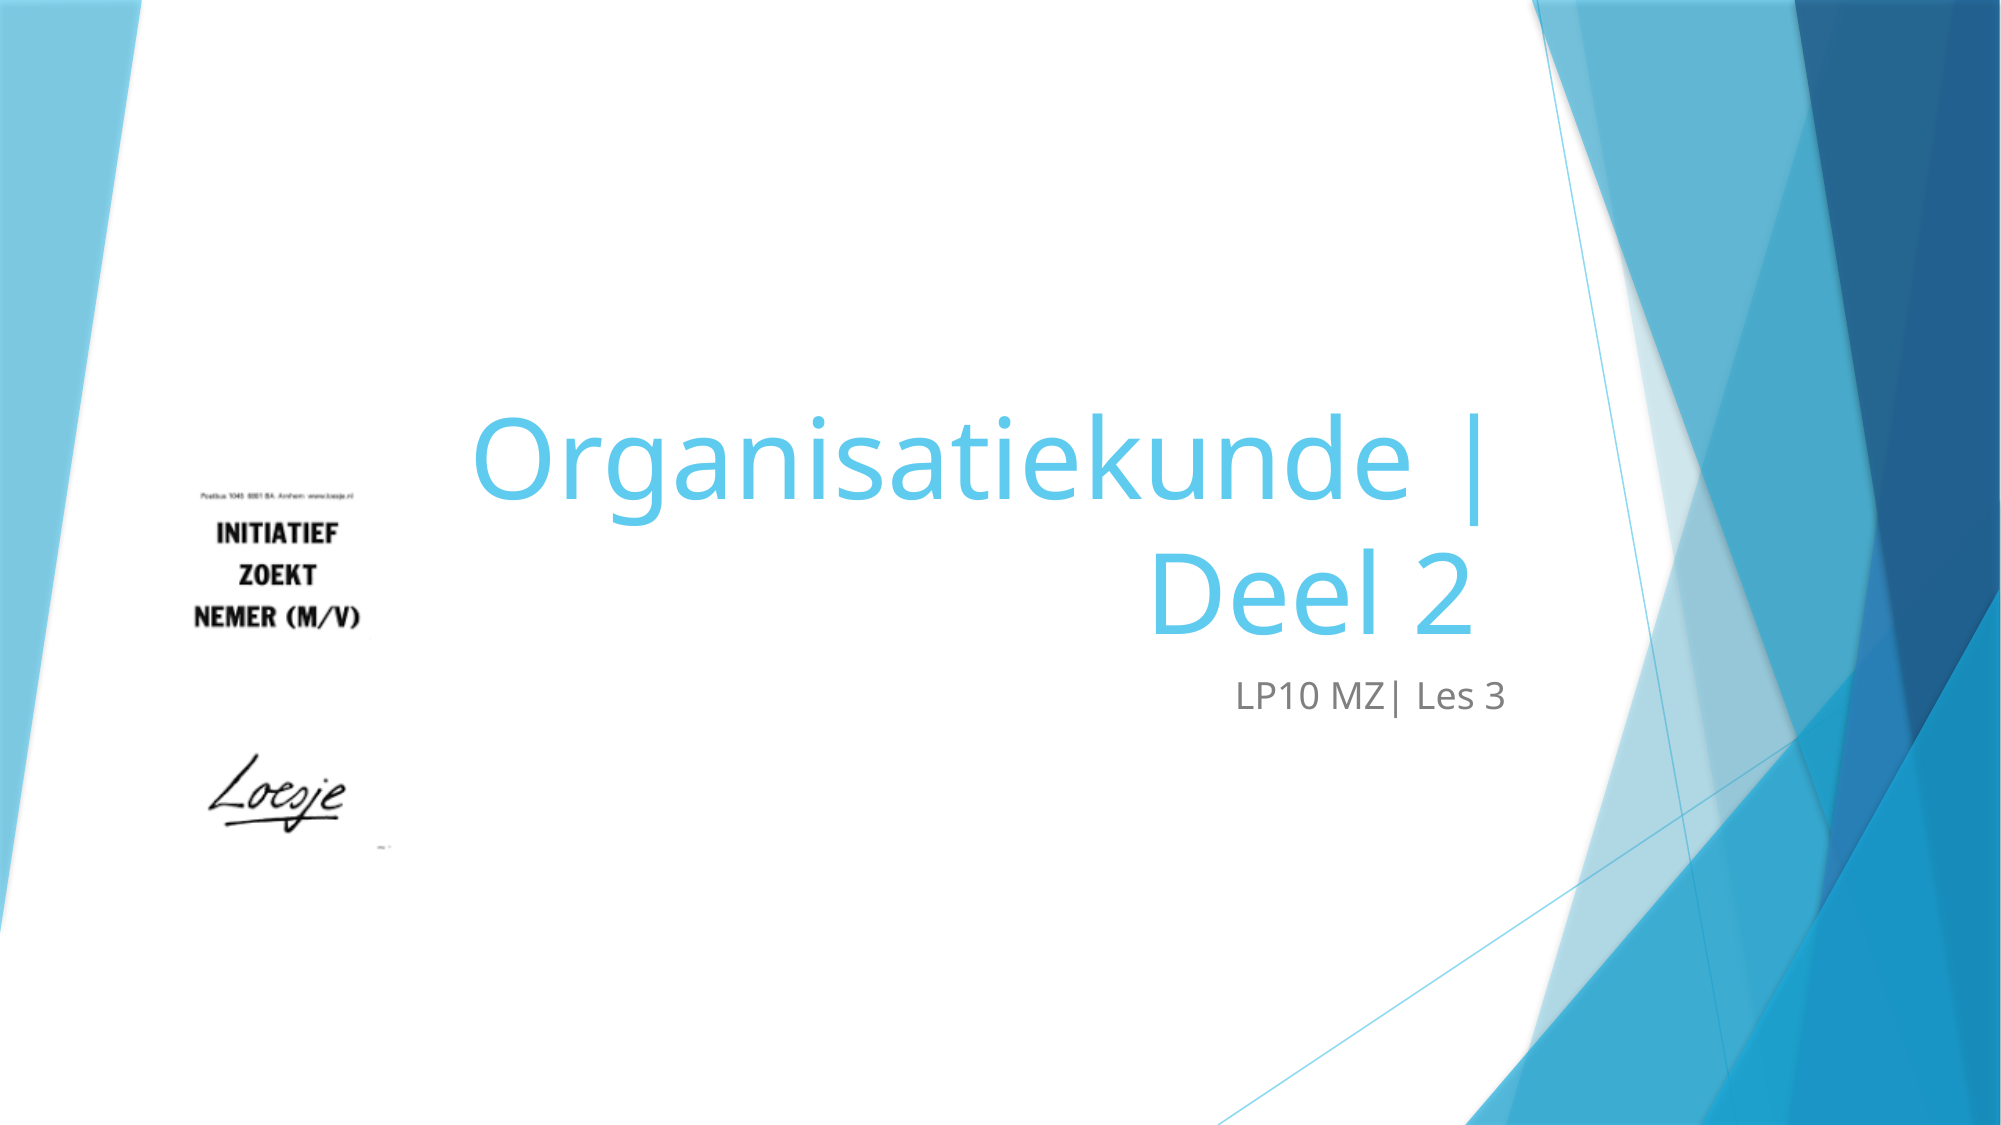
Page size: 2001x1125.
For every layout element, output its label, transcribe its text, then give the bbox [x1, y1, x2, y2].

picture [129, 455, 427, 874]
subtitle LP10 MZ| Les 3 [431, 664, 1522, 845]
title Organisatiekunde | Deel 2 [247, 394, 1522, 664]
